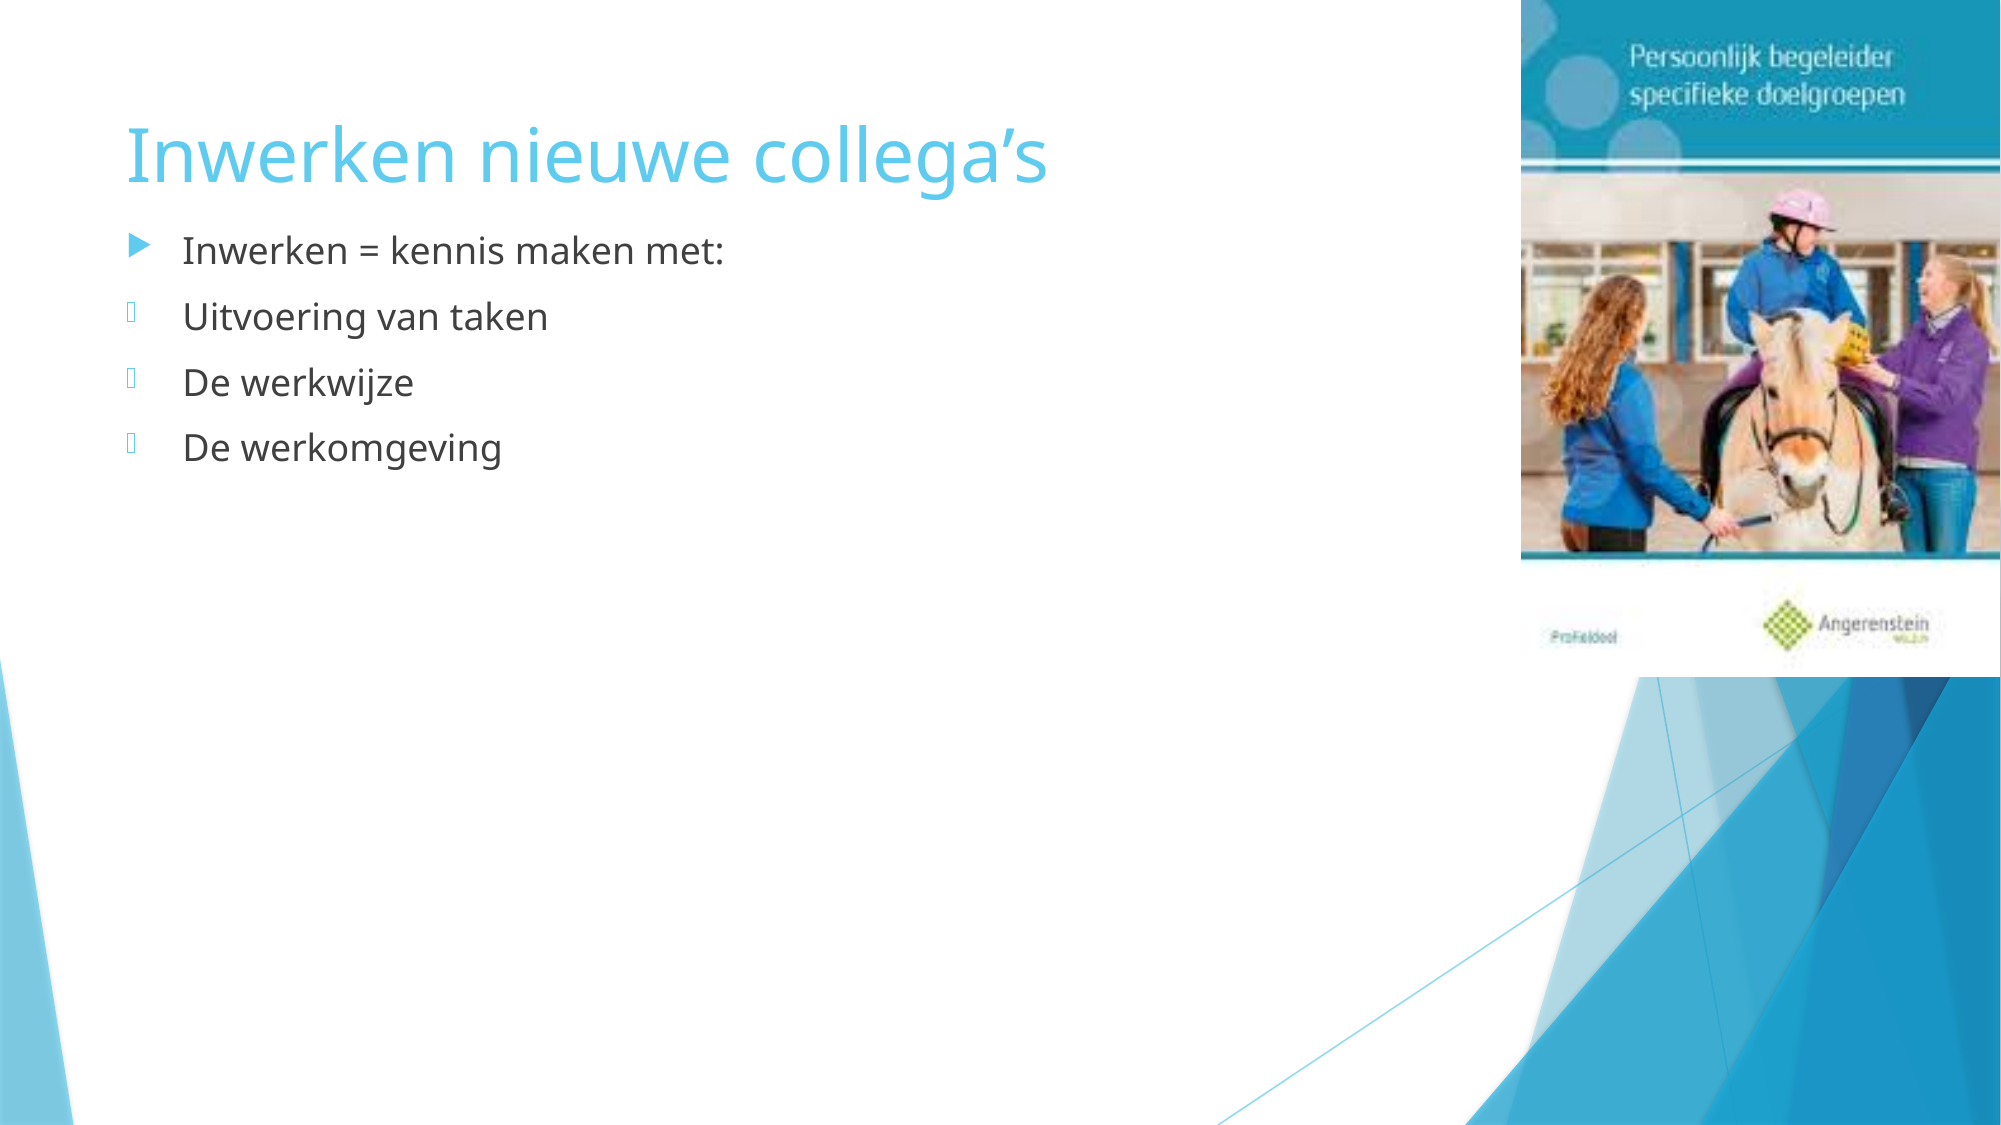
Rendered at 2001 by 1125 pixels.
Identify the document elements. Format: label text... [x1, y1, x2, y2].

picture [1520, 0, 2000, 677]
title Inwerken nieuwe collega’s [111, 99, 1515, 219]
list Inwerken = kennis maken met: Uitvoering van taken De werkwijze De werkomgeving [111, 219, 1522, 856]
